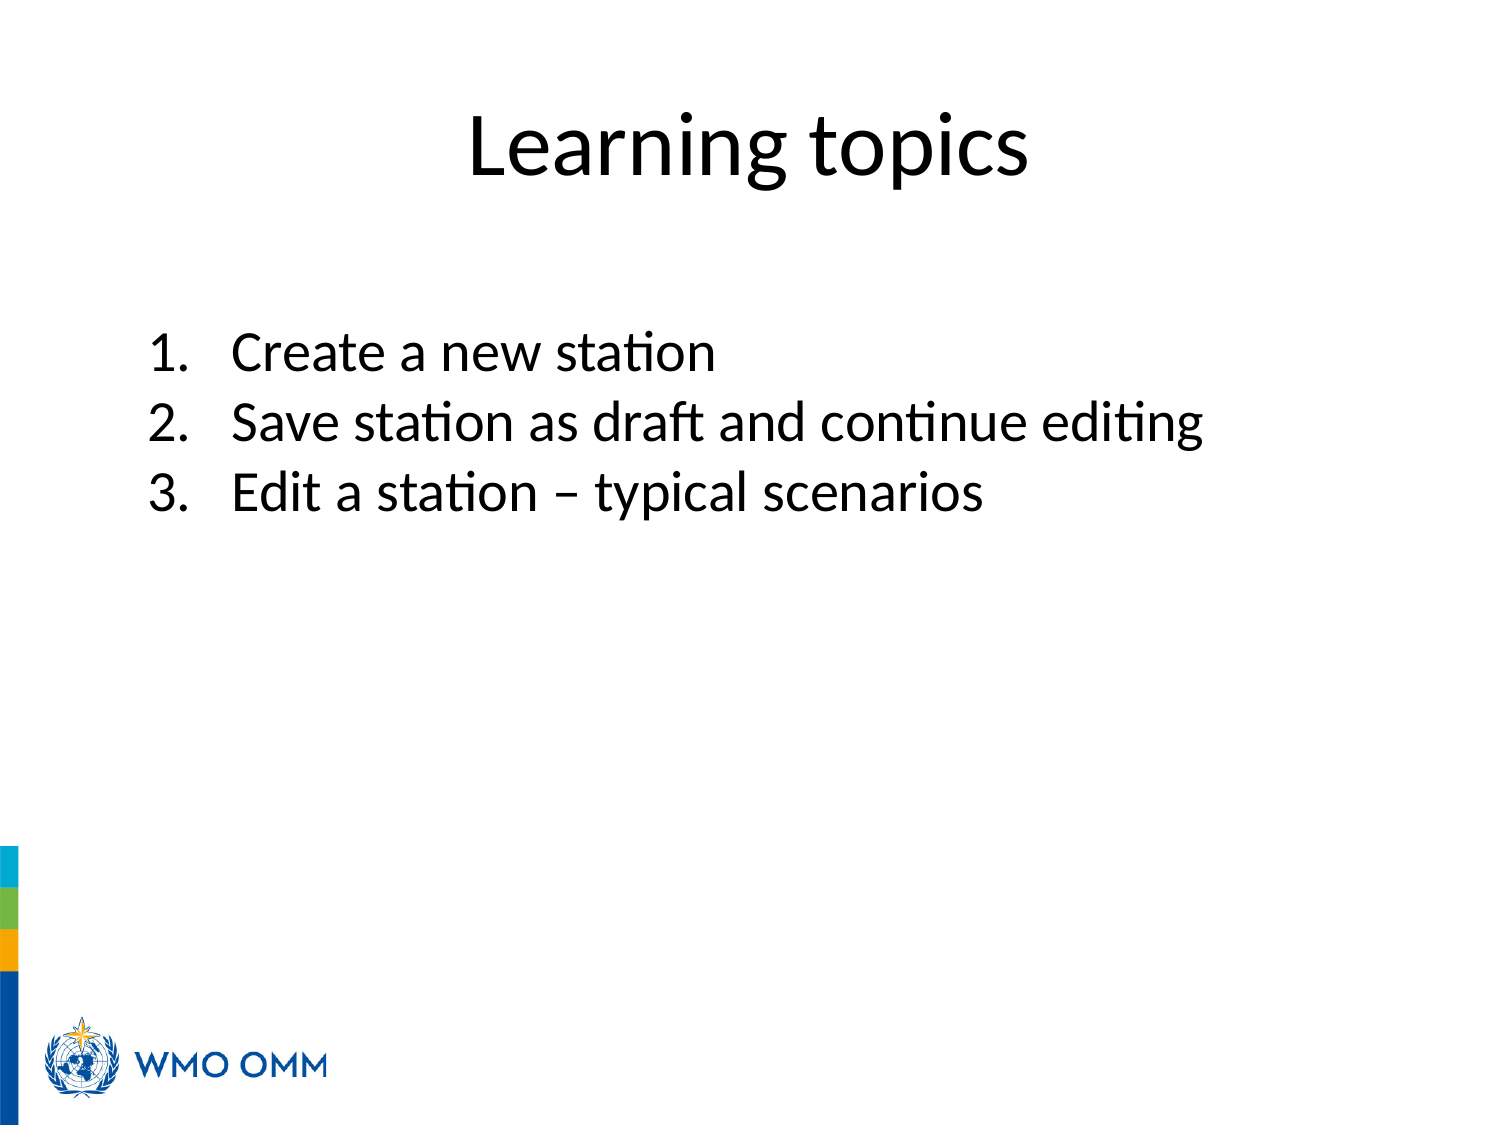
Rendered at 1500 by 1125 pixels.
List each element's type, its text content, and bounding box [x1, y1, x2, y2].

picture [0, 845, 327, 1125]
title Learning topics [75, 45, 1425, 233]
text_box Create a new station Save station as draft and continue editing Edit a station – typical scenarios [132, 305, 1361, 531]
